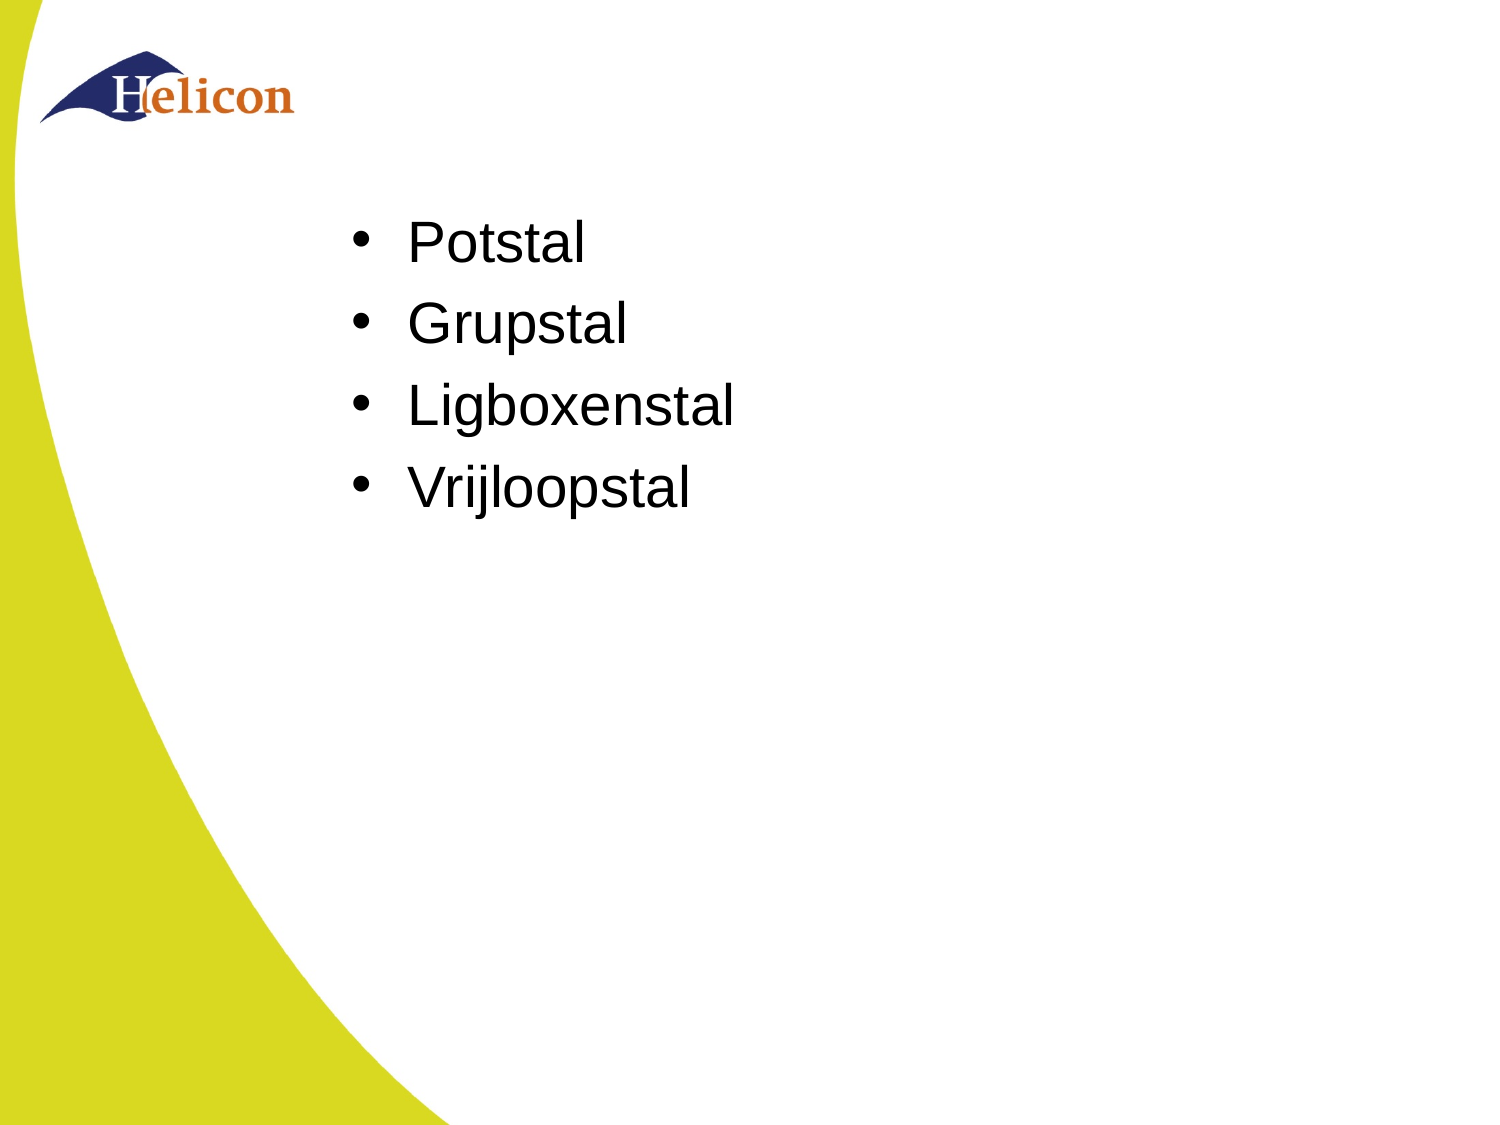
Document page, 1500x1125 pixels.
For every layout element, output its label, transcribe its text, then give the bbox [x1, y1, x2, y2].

picture [0, 0, 1500, 1125]
list Potstal Grupstal Ligboxenstal Vrijloopstal [336, 196, 1425, 1005]
